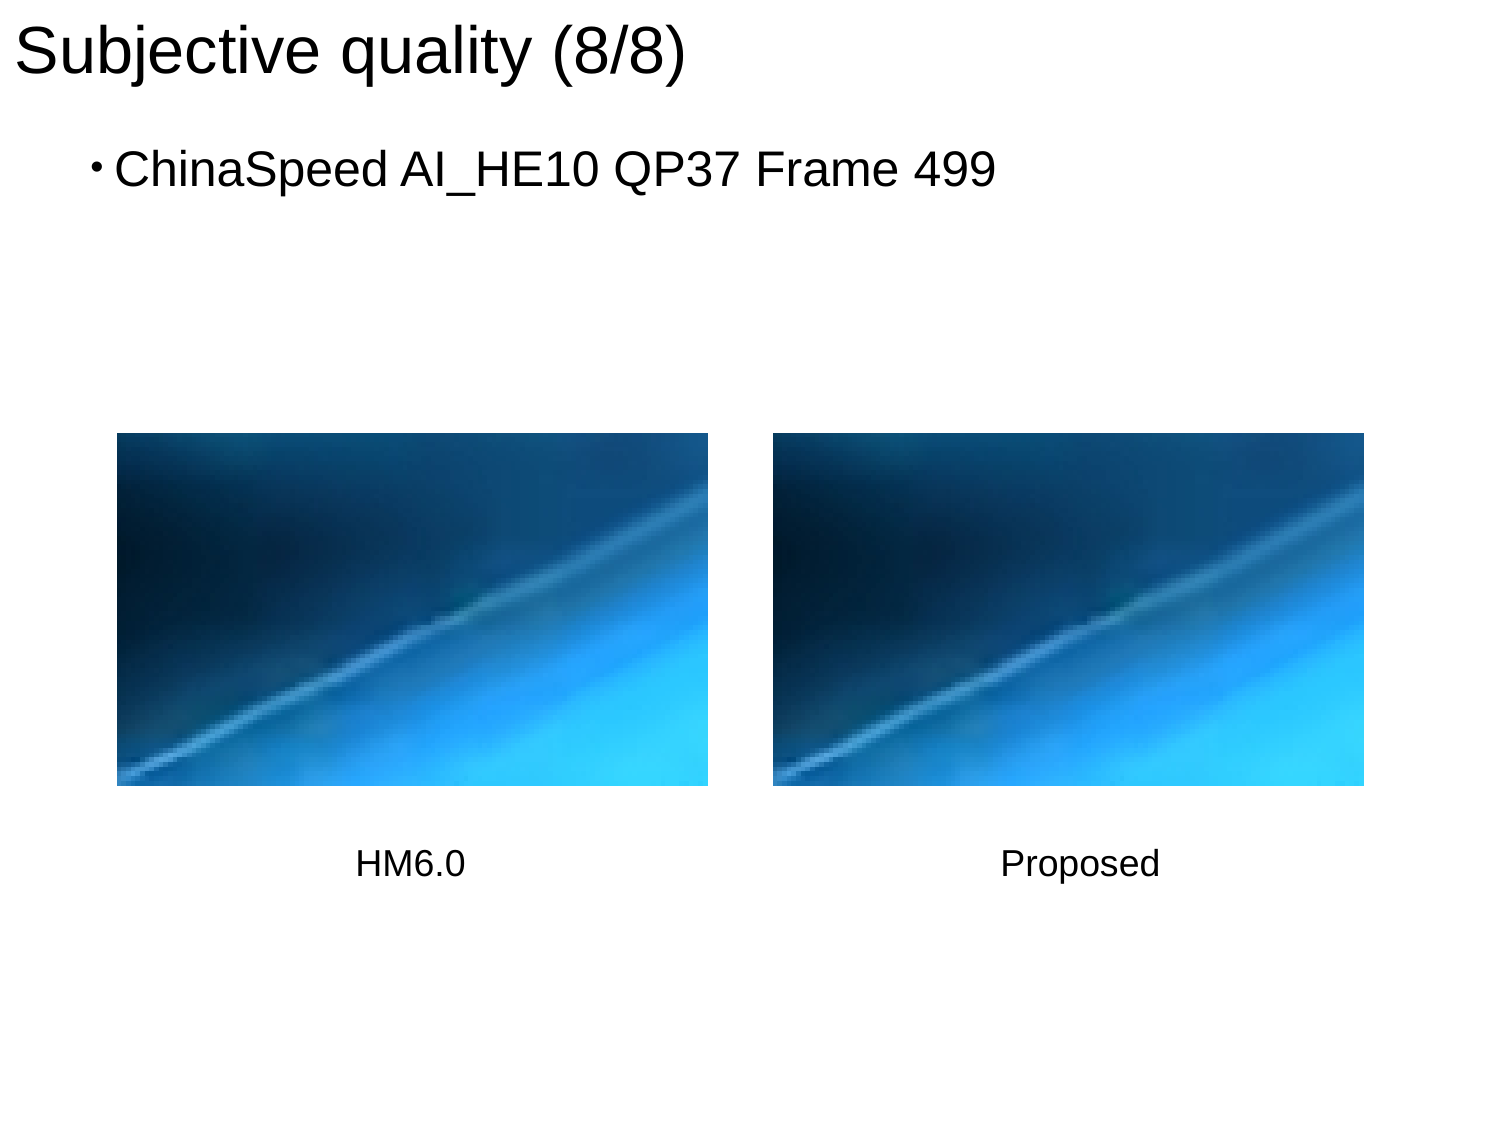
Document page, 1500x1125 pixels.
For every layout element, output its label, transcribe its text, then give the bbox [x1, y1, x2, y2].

text_box ChinaSpeed AI_HE10 QP37 Frame 499 [75, 128, 1013, 204]
text_box Subjective quality (8/8) [0, 0, 1500, 95]
text_box Proposed [985, 831, 1176, 892]
picture [773, 433, 1365, 786]
text_box HM6.0 [340, 831, 481, 892]
picture [116, 433, 708, 786]
